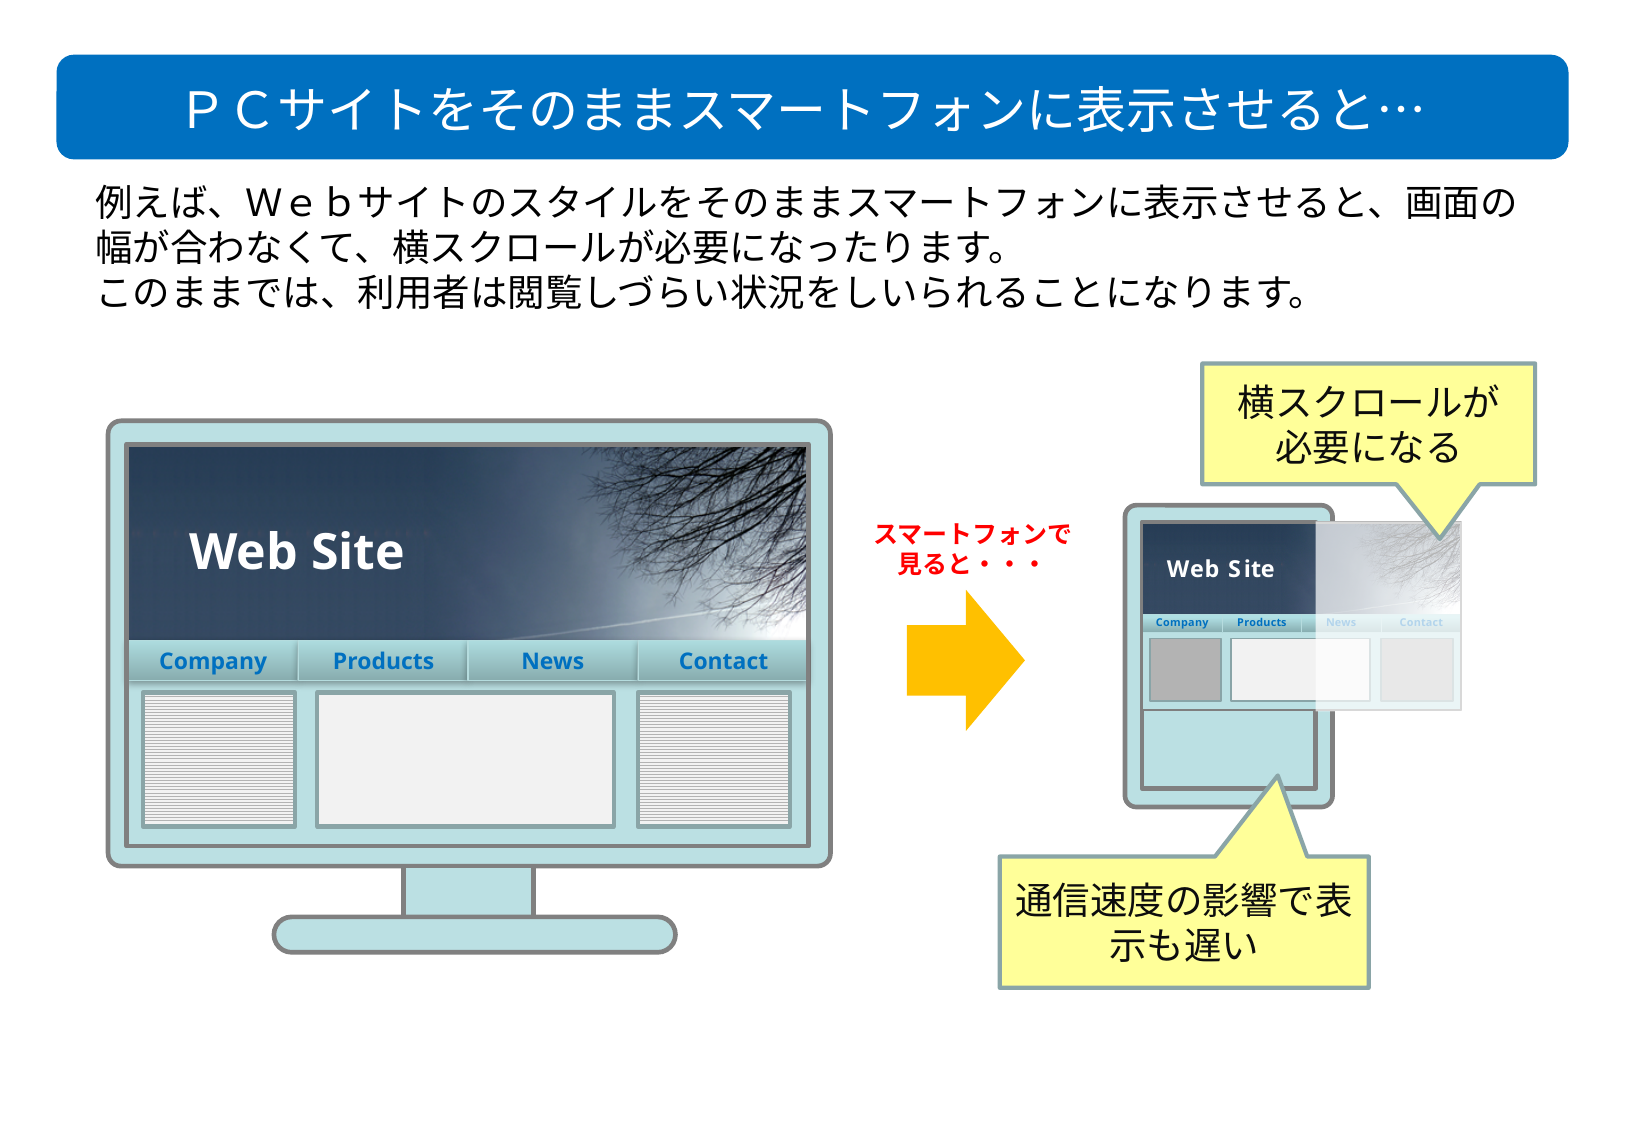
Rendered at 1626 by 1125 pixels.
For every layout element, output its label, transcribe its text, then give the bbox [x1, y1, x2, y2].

text_box [904, 587, 1027, 733]
text_box 横スクロールが 必要になる [1200, 361, 1538, 519]
picture [1140, 521, 1463, 712]
text_box [54, 52, 1571, 162]
text_box ＰＣサイトをそのままスマートフォンに表示させると… [162, 71, 1442, 147]
text_box 例えば、Ｗｅｂサイトのスタイルをそのままスマートフォンに表示させると、画面の幅が合わなくて、横スクロールが必要になったります。 このままでは、利用者は閲覧しづらい状況をしいられることになります。 [80, 171, 1536, 322]
text_box 通信速度の影響で表示も遅い [997, 773, 1371, 990]
text_box スマートフォンで 見ると・・・ [835, 511, 1113, 586]
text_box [107, 420, 831, 953]
text_box [1122, 503, 1335, 810]
text_box [1140, 719, 1318, 790]
